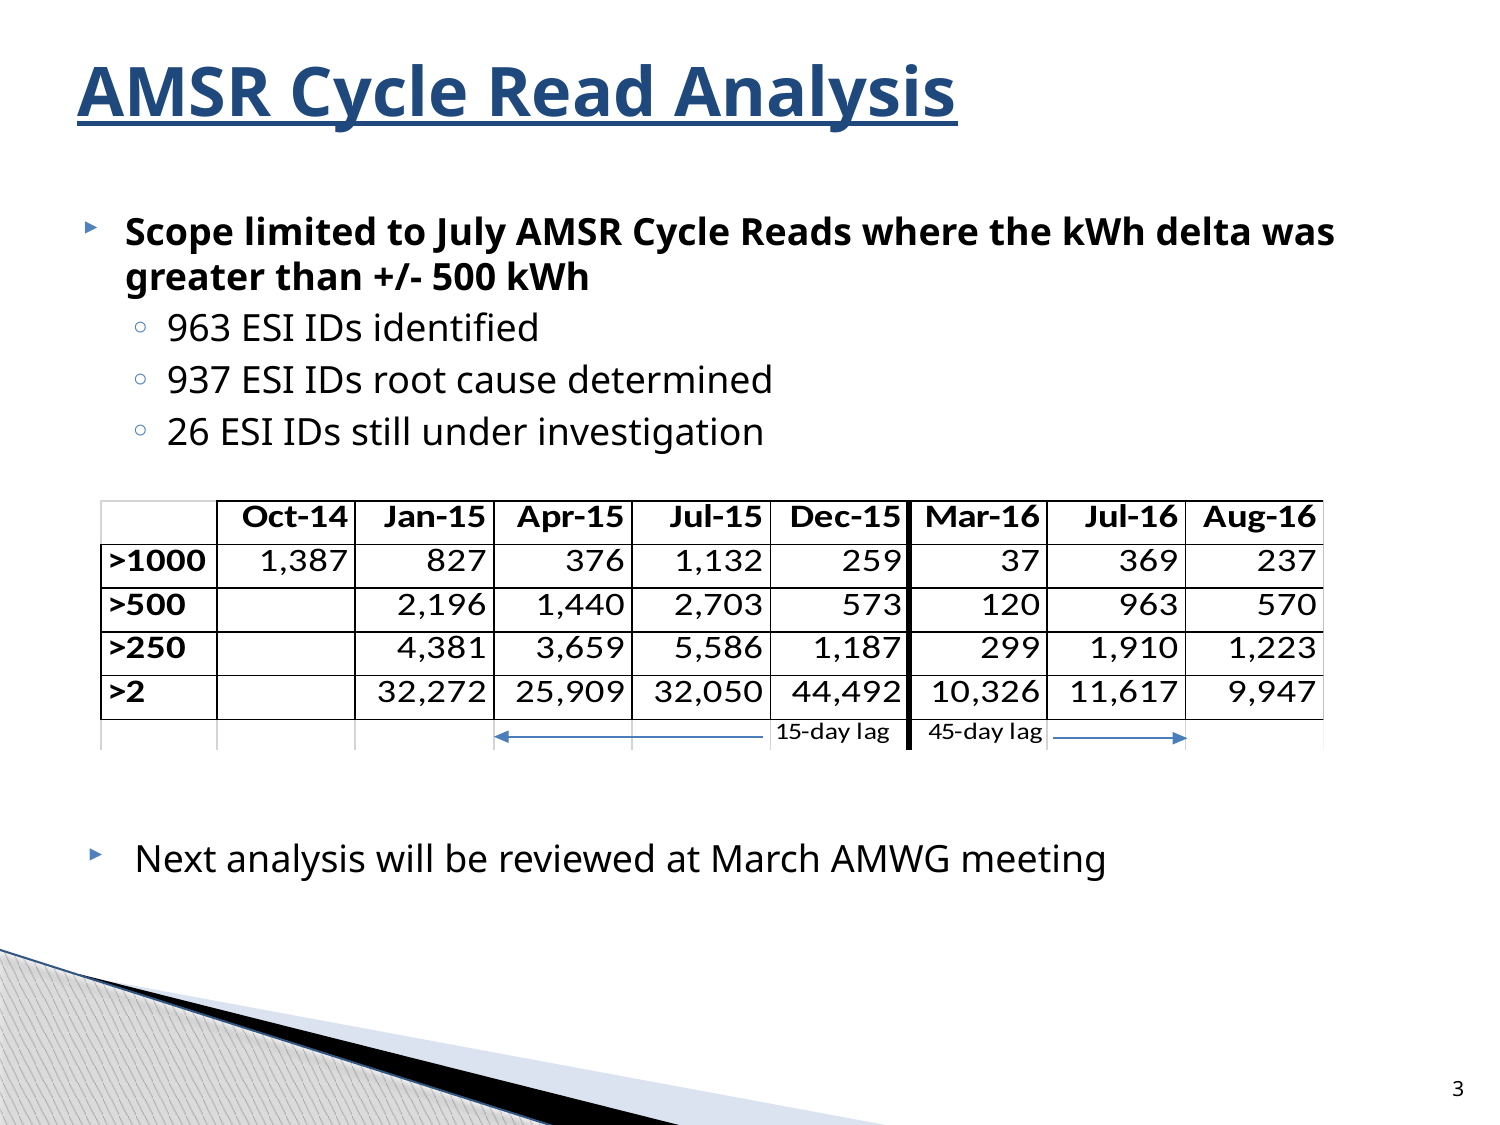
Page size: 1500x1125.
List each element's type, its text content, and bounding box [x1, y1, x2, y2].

list Scope limited to July AMSR Cycle Reads where the kWh delta was greater than +/- 500 kWh 963 ESI IDs identified 937 ESI IDs root cause determined 26 ESI IDs still under investigation Next analysis will be reviewed at March AMWG meeting [50, 200, 1450, 1013]
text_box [99, 499, 1326, 752]
slide_number 3 [1437, 1076, 1475, 1112]
title AMSR Cycle Read Analysis [62, 39, 1450, 138]
